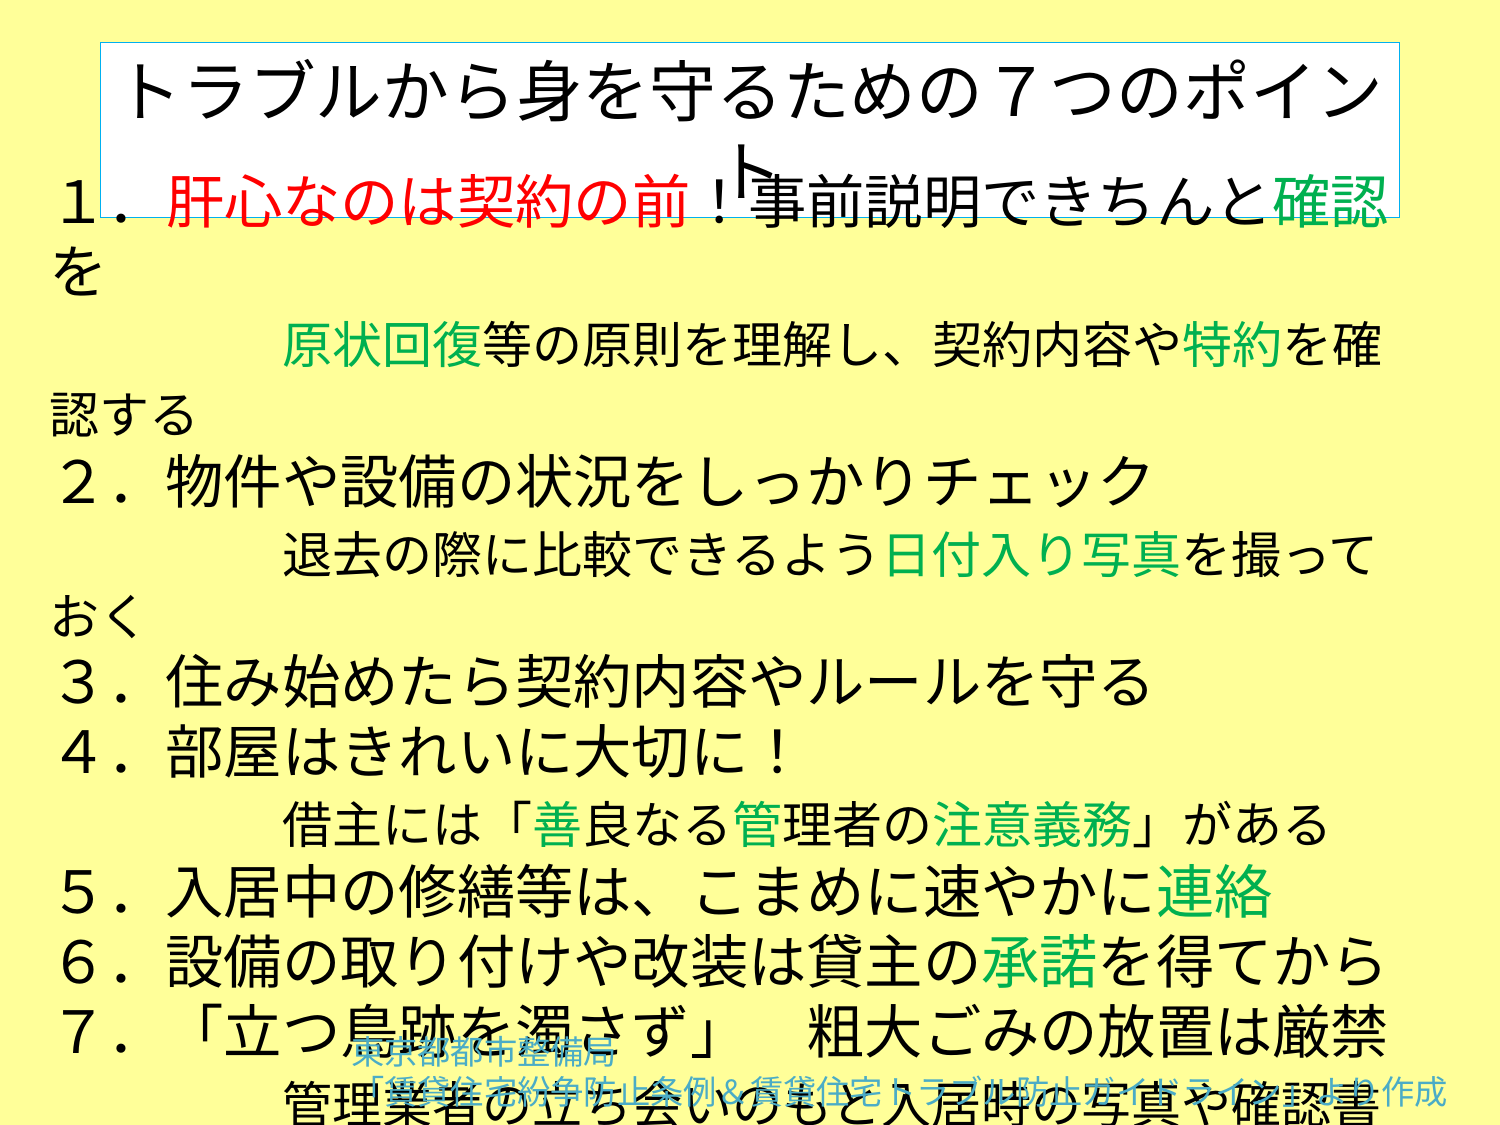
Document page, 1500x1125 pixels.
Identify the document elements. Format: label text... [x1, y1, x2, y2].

text_box 東京都都市整備局 「賃貸住宅紛争防止条例＆賃貸住宅トラブル防止ガイドライン」より作成 [336, 1023, 1500, 1119]
text_box １．肝心なのは契約の前！事前説明できちんと確認を 原状回復等の原則を理解し、契約内容や特約を確認する ２．物件や設備の状況をしっかりチェック 退去の際に比較できるよう日付入り写真を撮っておく ３．住み始めたら契約内容やルールを守る ４．部屋はきれいに大切に！ 借主には「善良なる管理者の注意義務」がある ５．入居中の修繕等は、こまめに速やかに連絡 ６．設備の取り付けや改装は貸主の承諾を得てから ７．「立つ鳥跡を濁さず」 粗大ごみの放置は厳禁 管理業者の立ち会いのもと入居時の写真や確認書と比較 しながら状況確認 [34, 158, 1435, 1125]
text_box トラブルから身を守るための７つのポイント [100, 42, 1400, 158]
